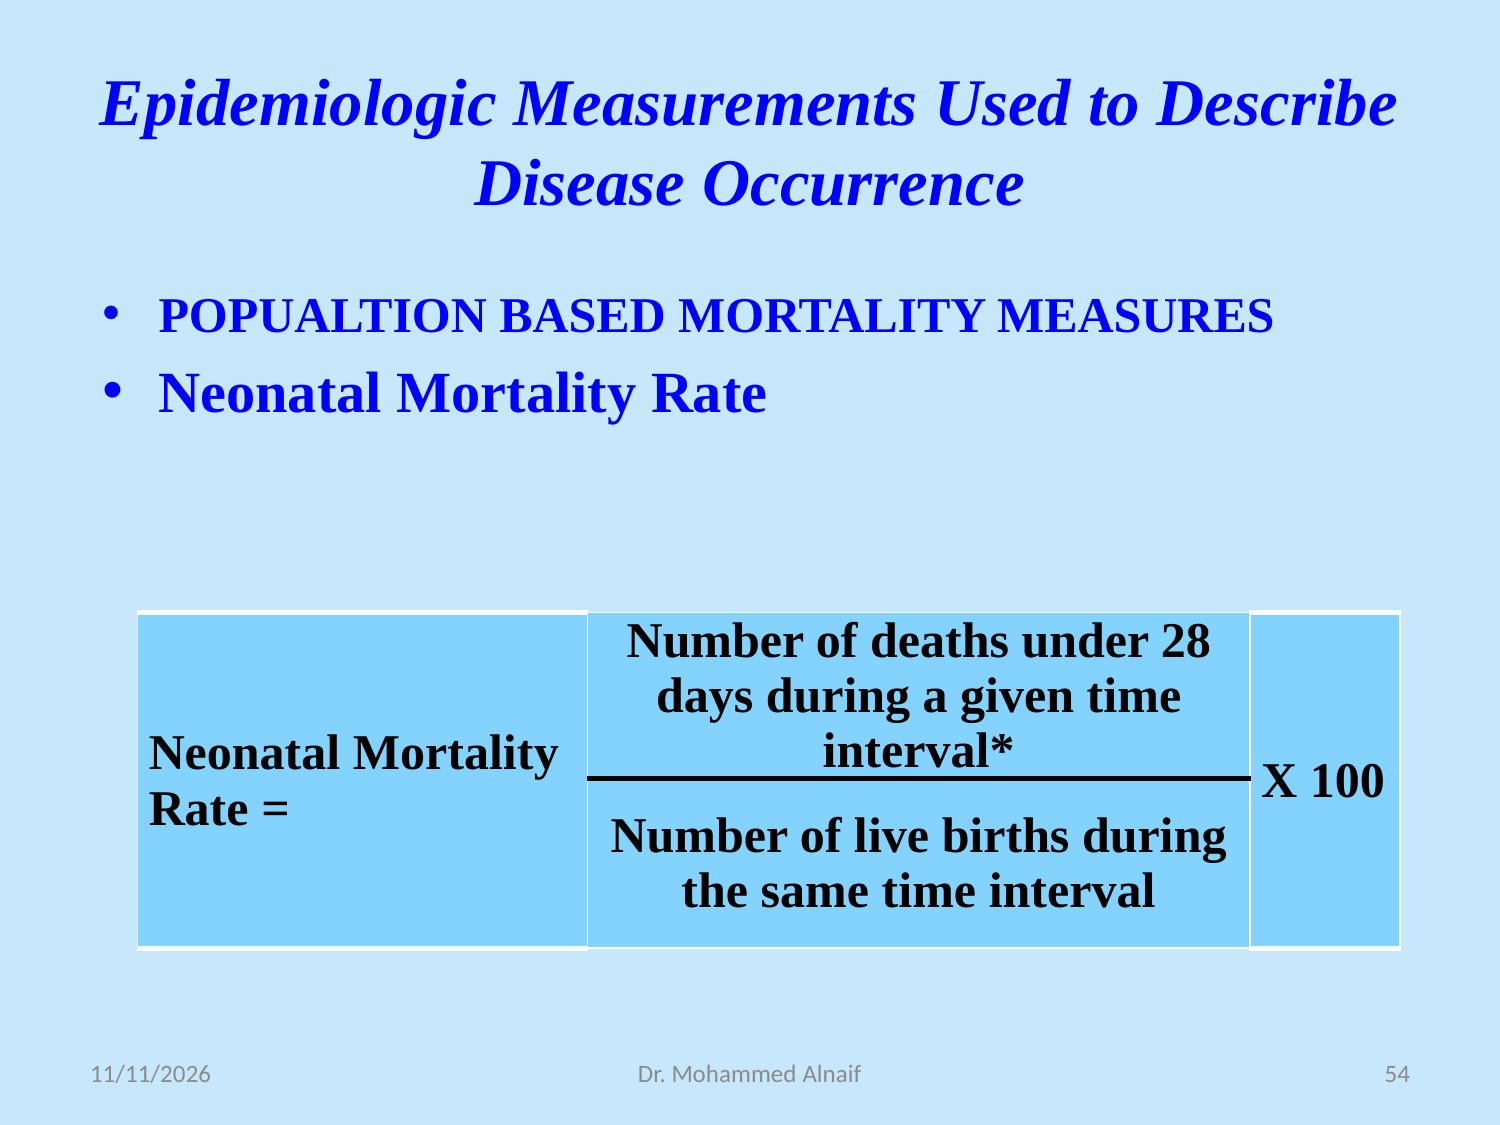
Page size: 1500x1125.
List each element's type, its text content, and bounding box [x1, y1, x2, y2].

footer Dr. Mohammed Alnaif [512, 1042, 988, 1103]
table_header Neonatal Mortality Rate = [138, 615, 587, 946]
table_header X 100 [1251, 615, 1399, 946]
table_header Number of deaths under 28 days during a given time interval* [588, 613, 1249, 776]
table_cell Number of live births during the same time interval [588, 781, 1249, 947]
title Epidemiologic Measurements Used to Describe Disease Occurrence [75, 45, 1425, 233]
text_box POPUALTION BASED MORTALITY MEASURES Neonatal Mortality Rate [87, 274, 1450, 1025]
slide_number 54 [1074, 1042, 1425, 1103]
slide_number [75, 1042, 425, 1103]
